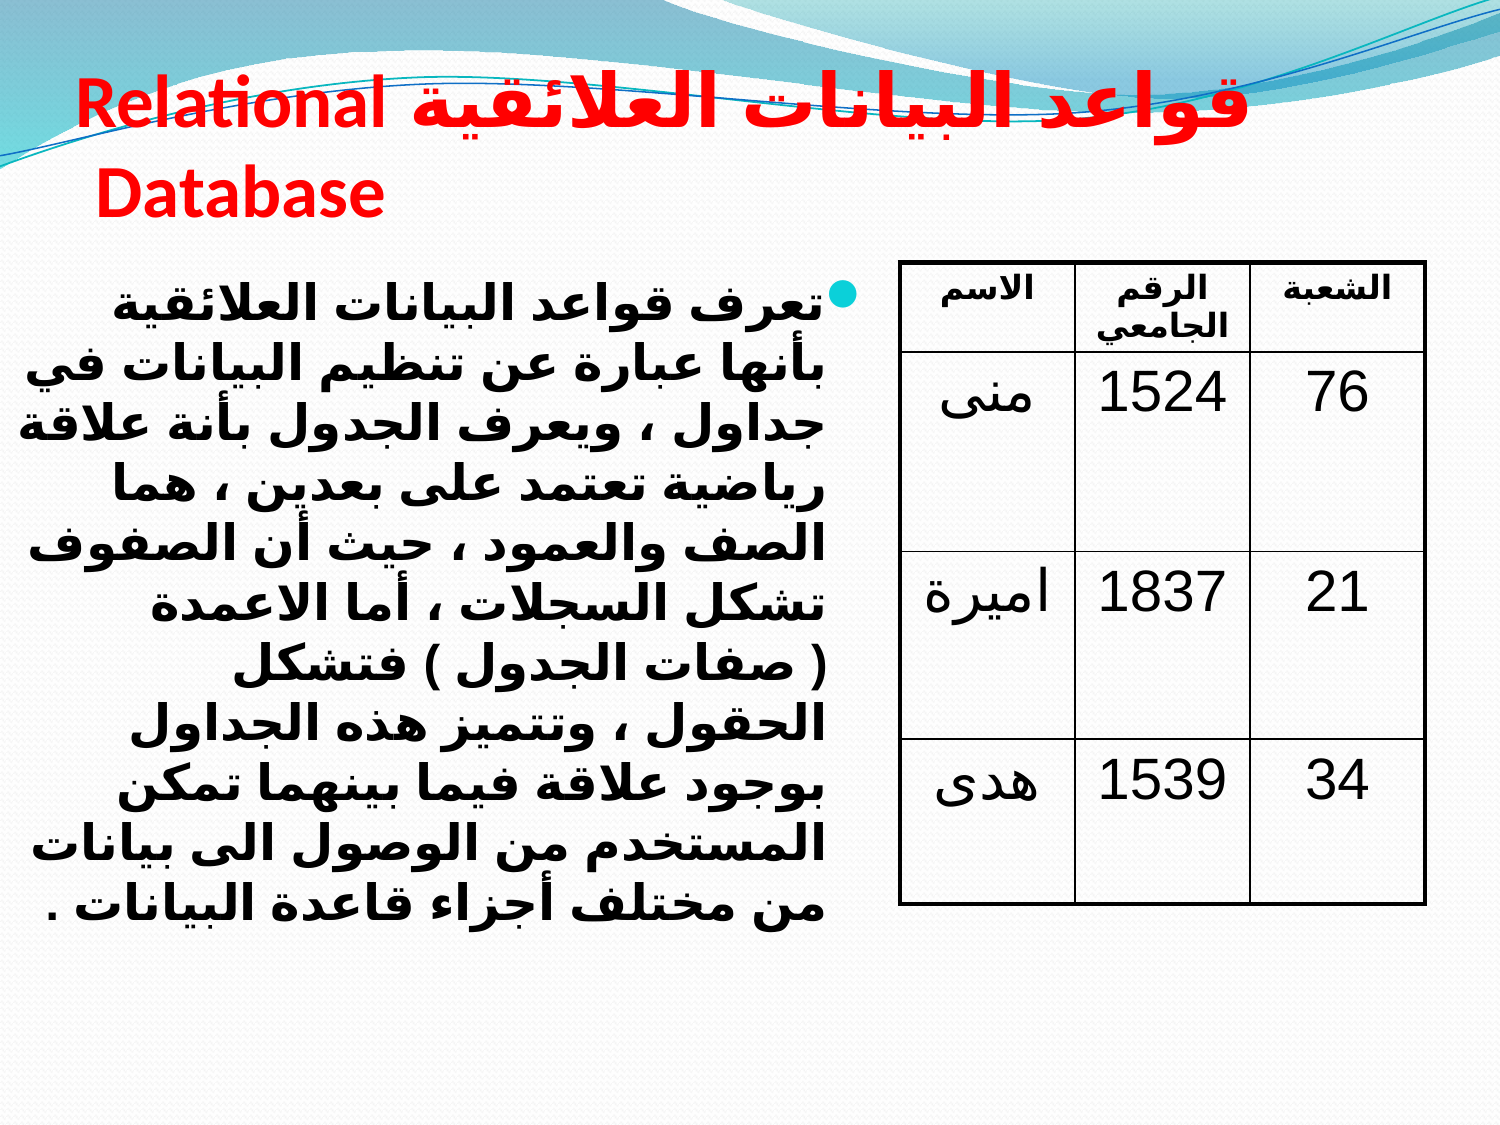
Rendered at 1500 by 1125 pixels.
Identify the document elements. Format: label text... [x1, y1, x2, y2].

table_header الشعبة [1251, 265, 1423, 351]
table_cell 21 [1251, 552, 1423, 738]
table_cell 34 [1251, 740, 1423, 902]
table_cell 1524 [1076, 353, 1249, 551]
table_cell 1539 [1076, 740, 1249, 902]
table_cell اميرة [902, 552, 1074, 738]
list تعرف قواعد البيانات العلائقية بأنها عبارة عن تنظيم البيانات في جداول ، ويعرف الجدول بأنة علاقة رياضية تعتمد على بعدين ، هما الصف والعمود ، حيث أن الصفوف تشكل السجلات ، أما الاعمدة ( صفات الجدول ) فتشكل الحقول ، وتتميز هذه الجداول بوجود علاقة فيما بينهما تمكن المستخدم من الوصول الى بيانات من مختلف أجزاء قاعدة البيانات . [0, 262, 888, 1005]
table_header الاسم [902, 265, 1074, 351]
table_header الرقم الجامعي [1076, 265, 1249, 351]
table_cell منى [902, 353, 1074, 551]
title قواعد البيانات العلائقية Relational Database [75, 45, 1425, 233]
text_box [12, 262, 650, 323]
table_cell 1837 [1076, 552, 1249, 738]
table_cell هدى [902, 740, 1074, 902]
table_cell 76 [1251, 353, 1423, 551]
